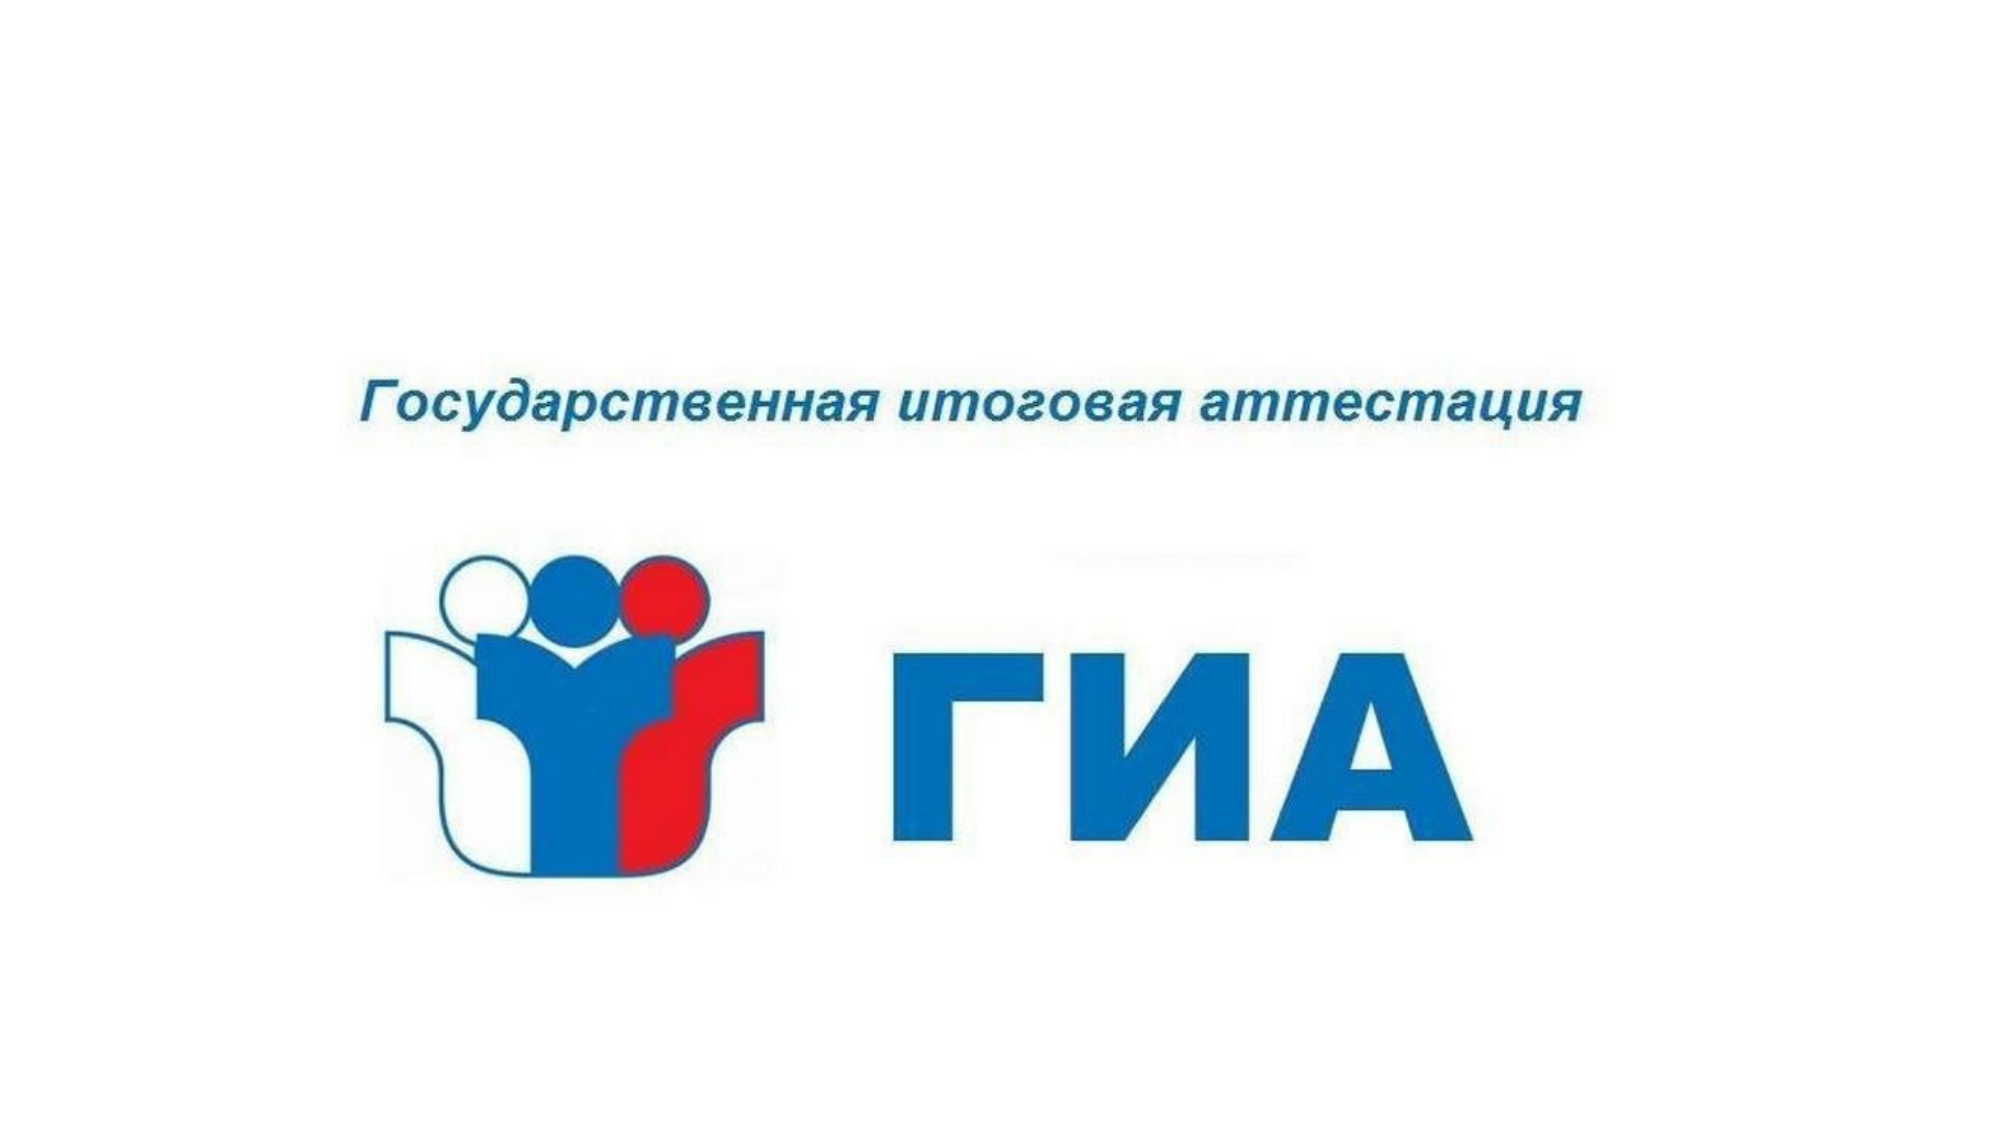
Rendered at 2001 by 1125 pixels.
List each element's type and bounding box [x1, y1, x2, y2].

picture [338, 352, 1613, 910]
